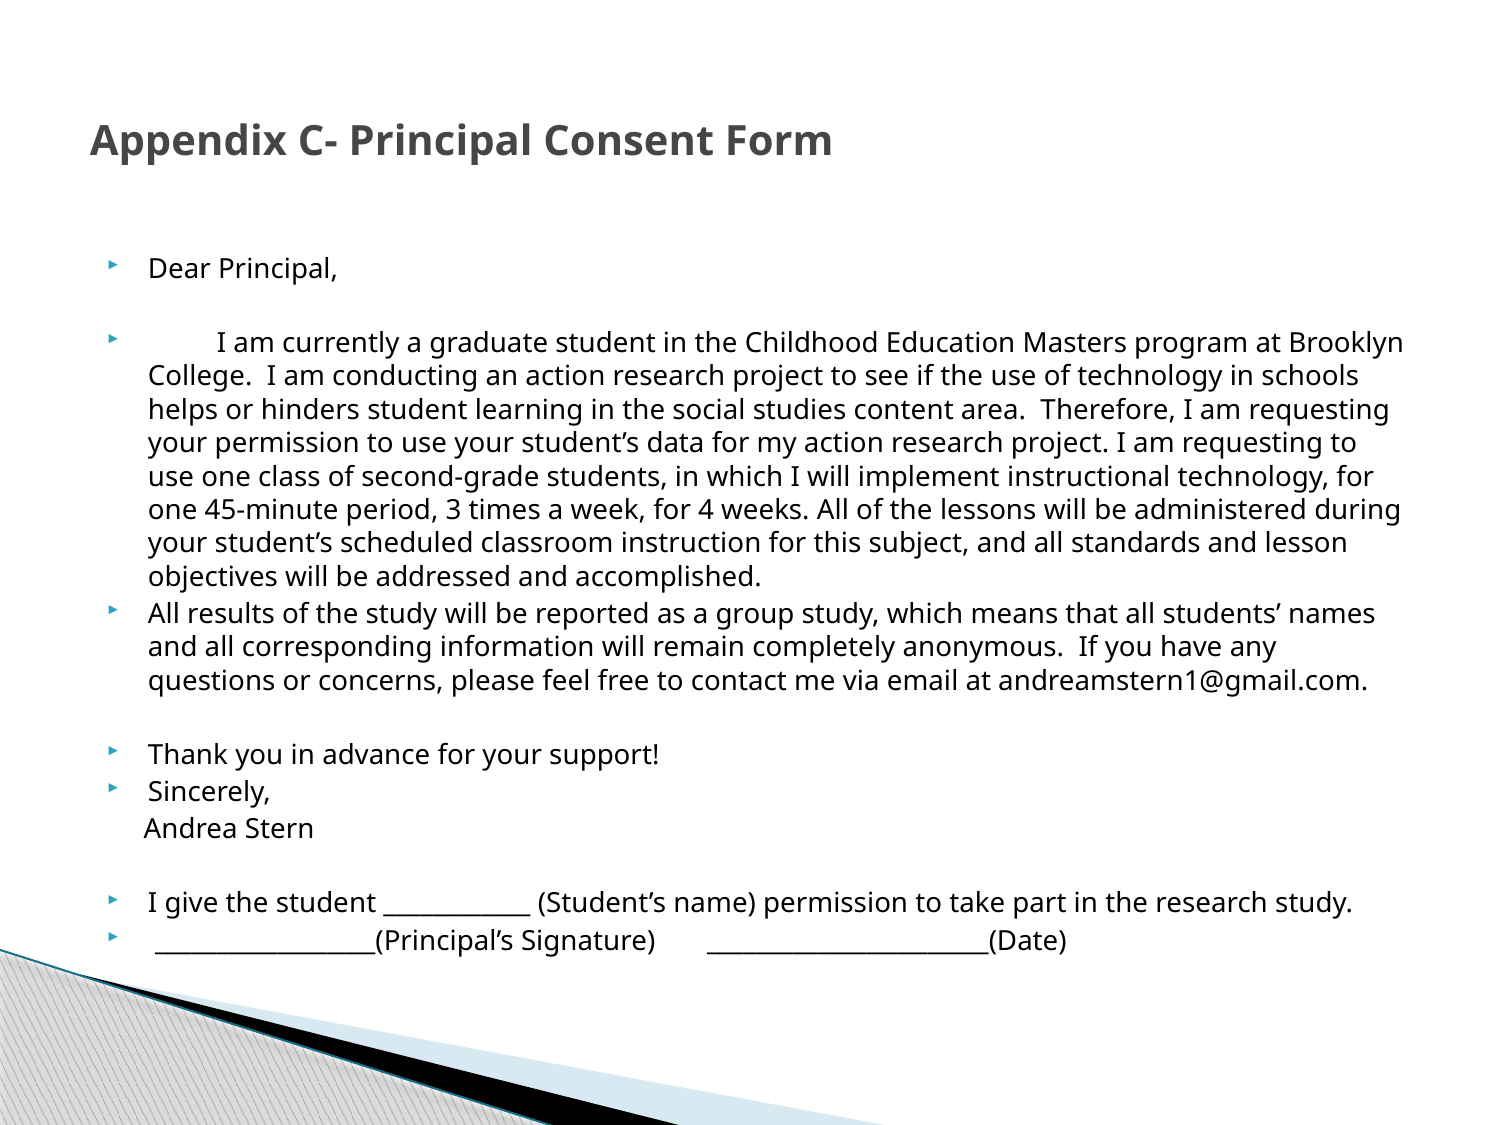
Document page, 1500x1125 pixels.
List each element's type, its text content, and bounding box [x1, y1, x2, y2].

title Appendix C- Principal Consent Form [75, 45, 1425, 233]
list Dear Principal, I am currently a graduate student in the Childhood Education Masters program at Brooklyn College. I am conducting an action research project to see if the use of technology in schools helps or hinders student learning in the social studies content area. Therefore, I am requesting your permission to use your student’s data for my action research project. I am requesting to use one class of second-grade students, in which I will implement instructional technology, for one 45-minute period, 3 times a week, for 4 weeks. All of the lessons will be administered during your student’s scheduled classroom instruction for this subject, and all standards and lesson objectives will be addressed and accomplished. All results of the study will be reported as a group study, which means that all students’ names and all corresponding information will remain completely anonymous. If you have any questions or concerns, please feel free to contact me via email at andreamstern1@gmail.com. Thank you in advance for your support! Sincerely, Andrea Stern I give the student ____________ (Student’s name) permission to take part in the research study. __________________(Principal’s Signature) _______________________(Date) [75, 243, 1425, 986]
